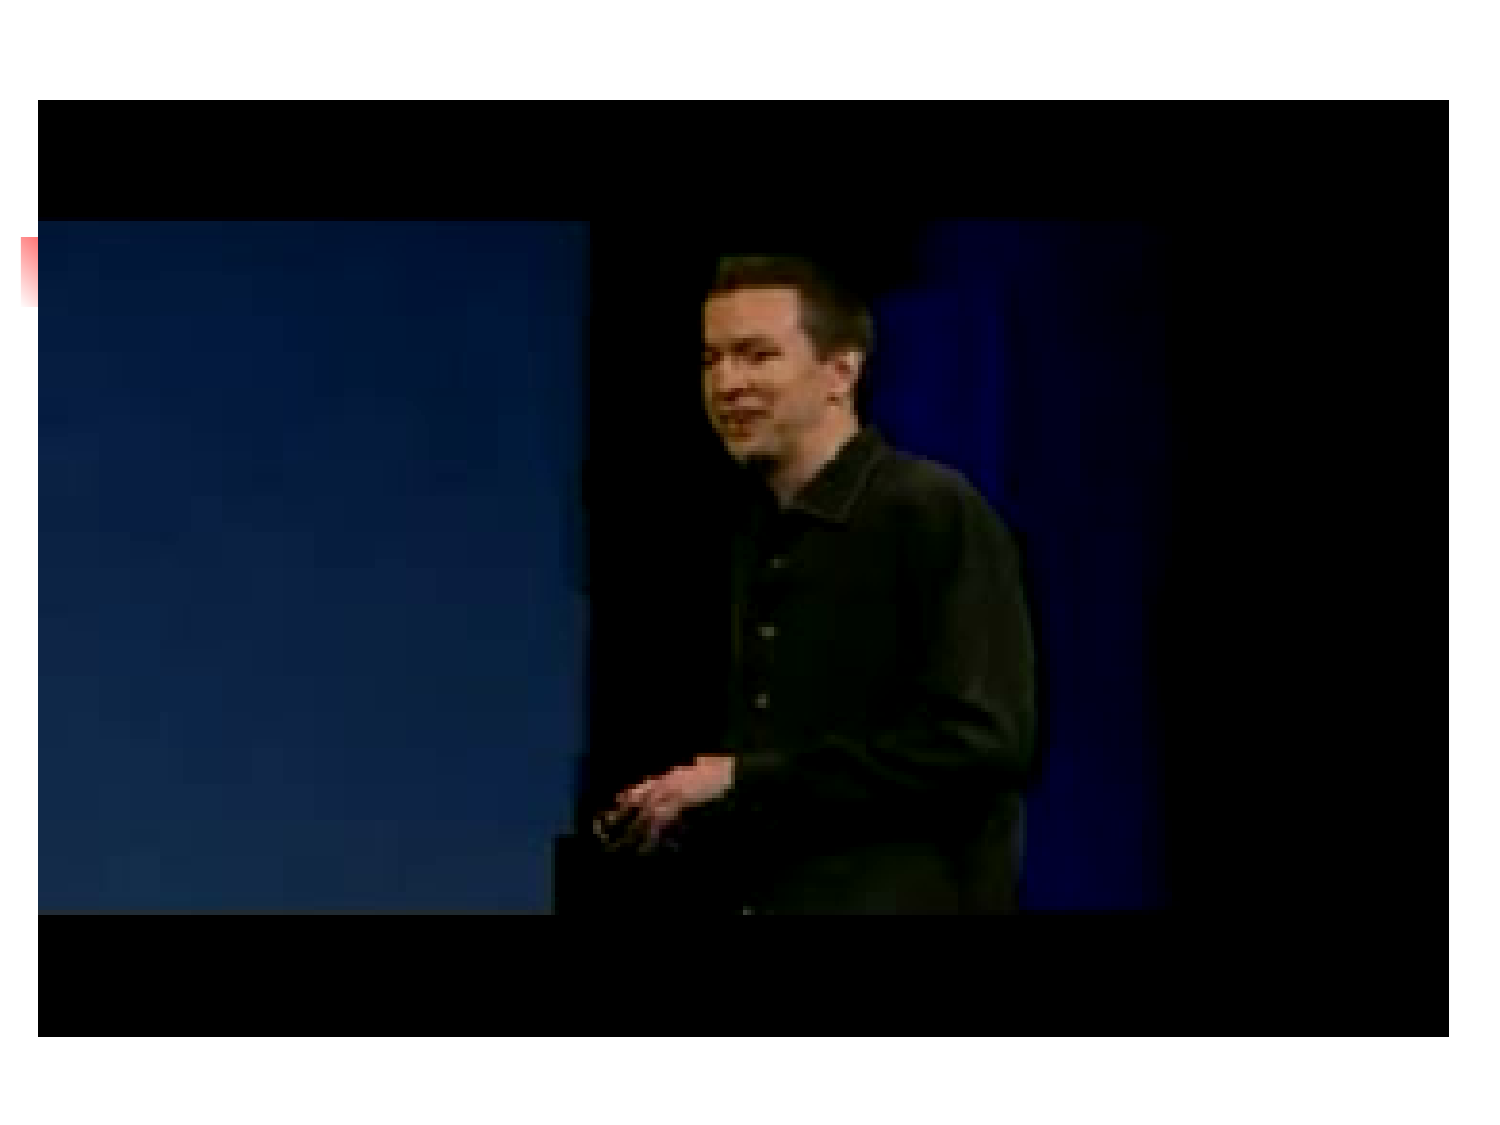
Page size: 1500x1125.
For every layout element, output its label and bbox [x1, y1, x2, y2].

list [37, 99, 1450, 1038]
